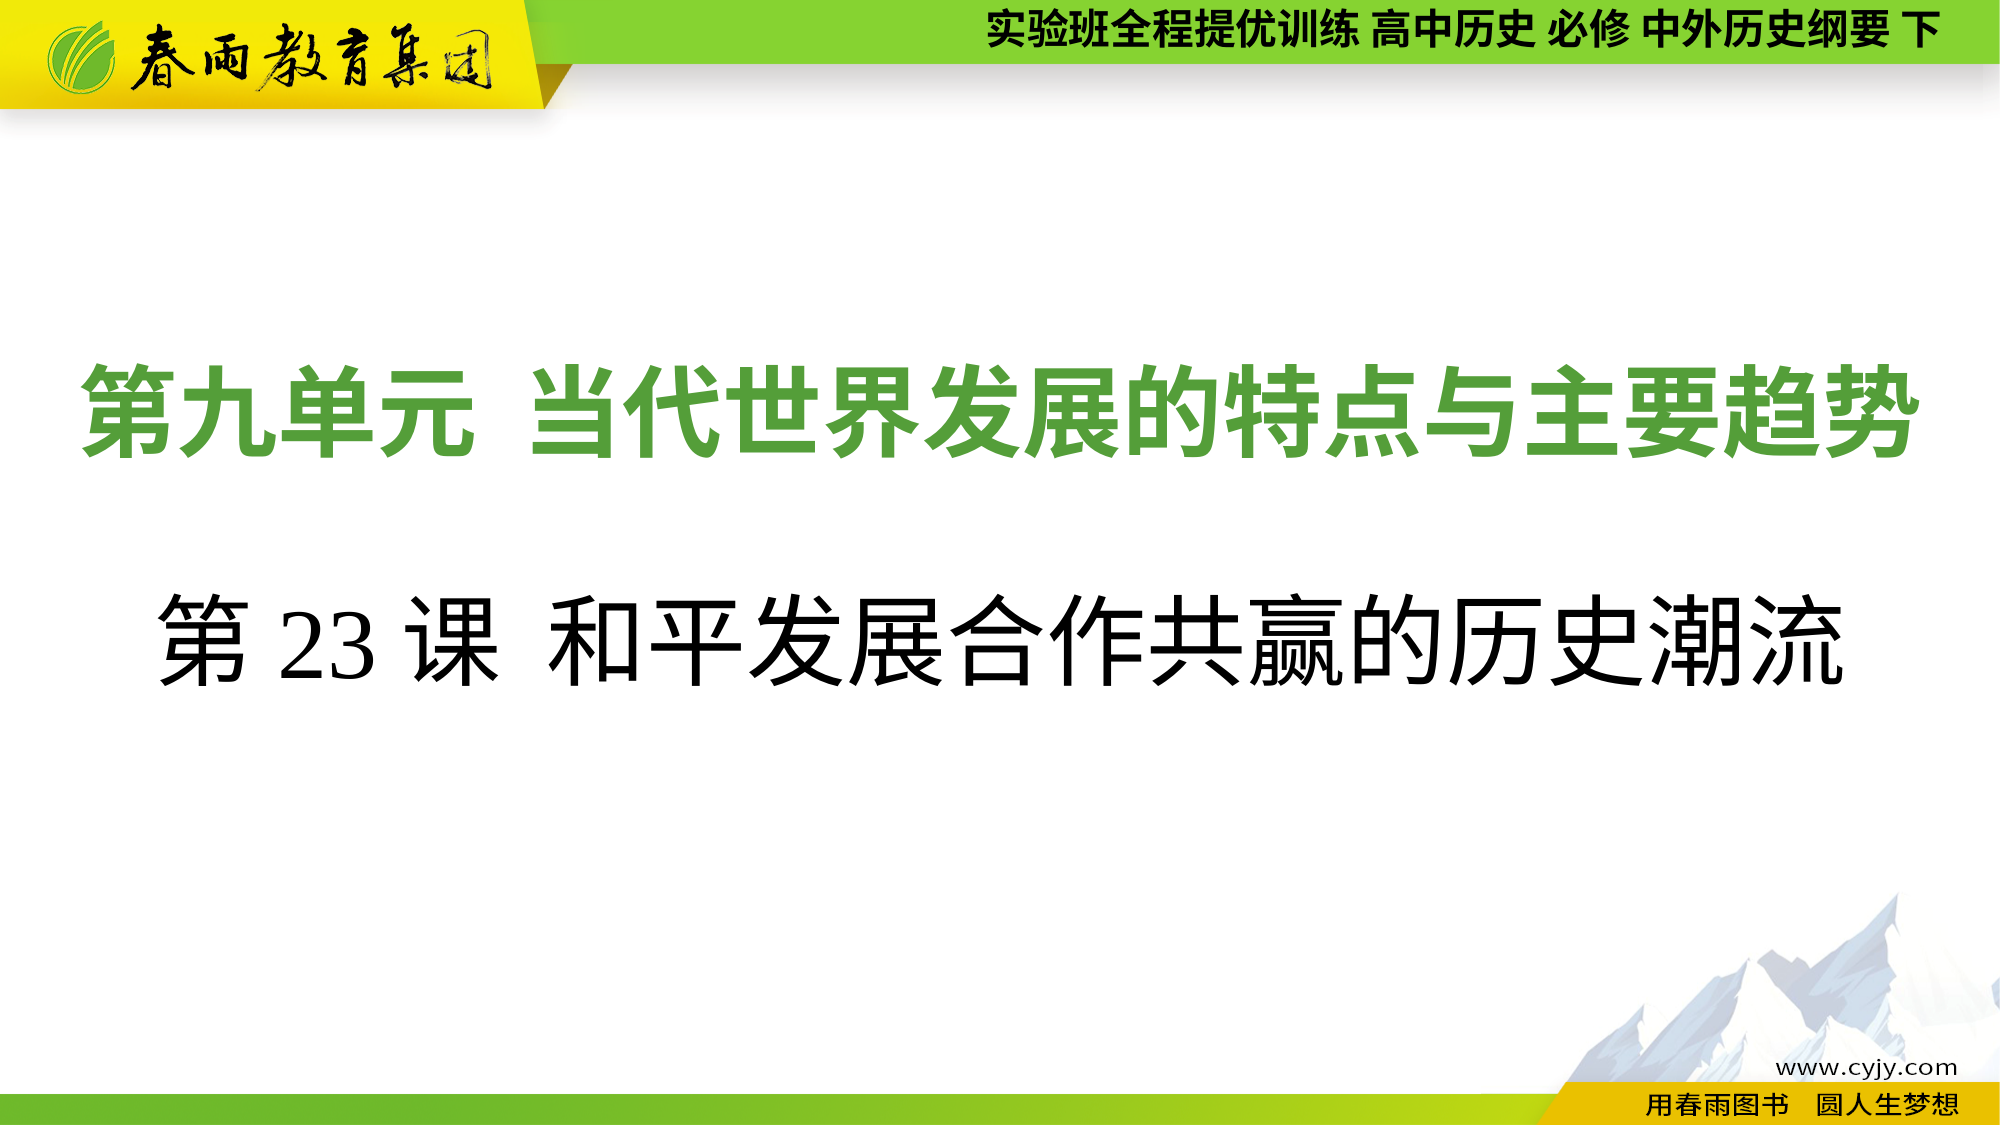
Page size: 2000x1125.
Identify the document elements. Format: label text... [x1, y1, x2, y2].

text_box 第九单元 当代世界发展的特点与主要趋势 [54, 282, 1946, 477]
picture [0, 0, 2000, 1125]
text_box 第23课 和平发展合作共赢的历史潮流 [54, 511, 1946, 706]
